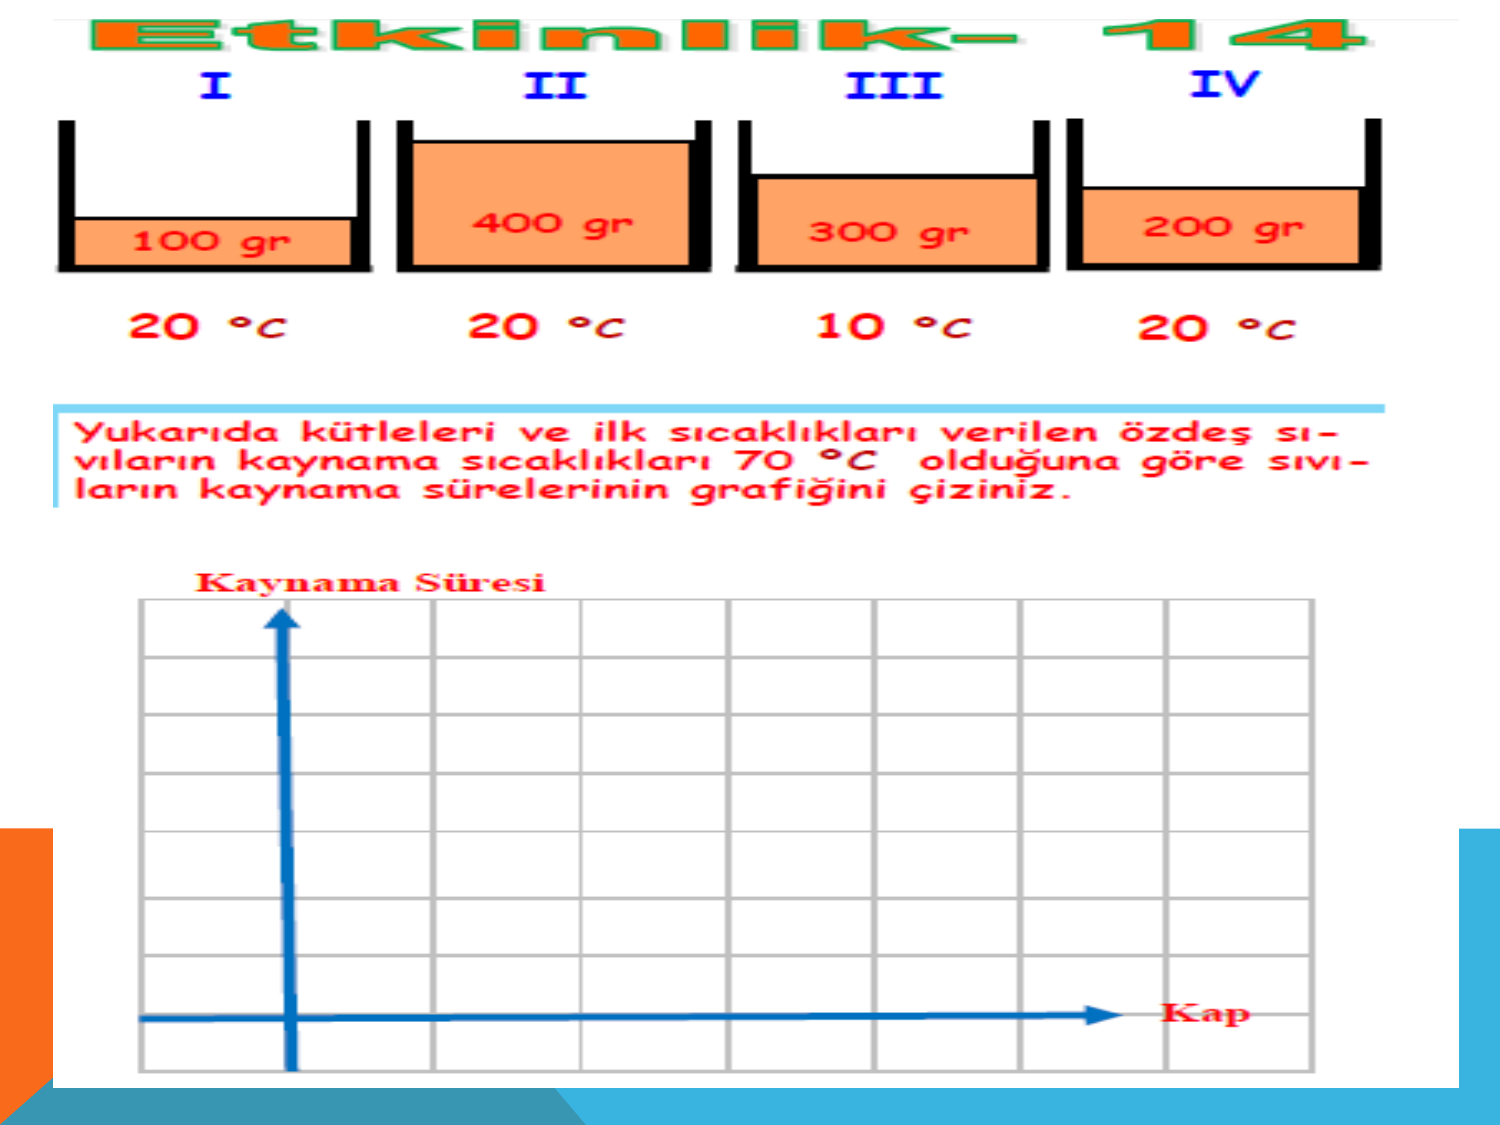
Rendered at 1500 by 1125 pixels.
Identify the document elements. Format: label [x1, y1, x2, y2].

picture [52, 18, 1459, 1089]
